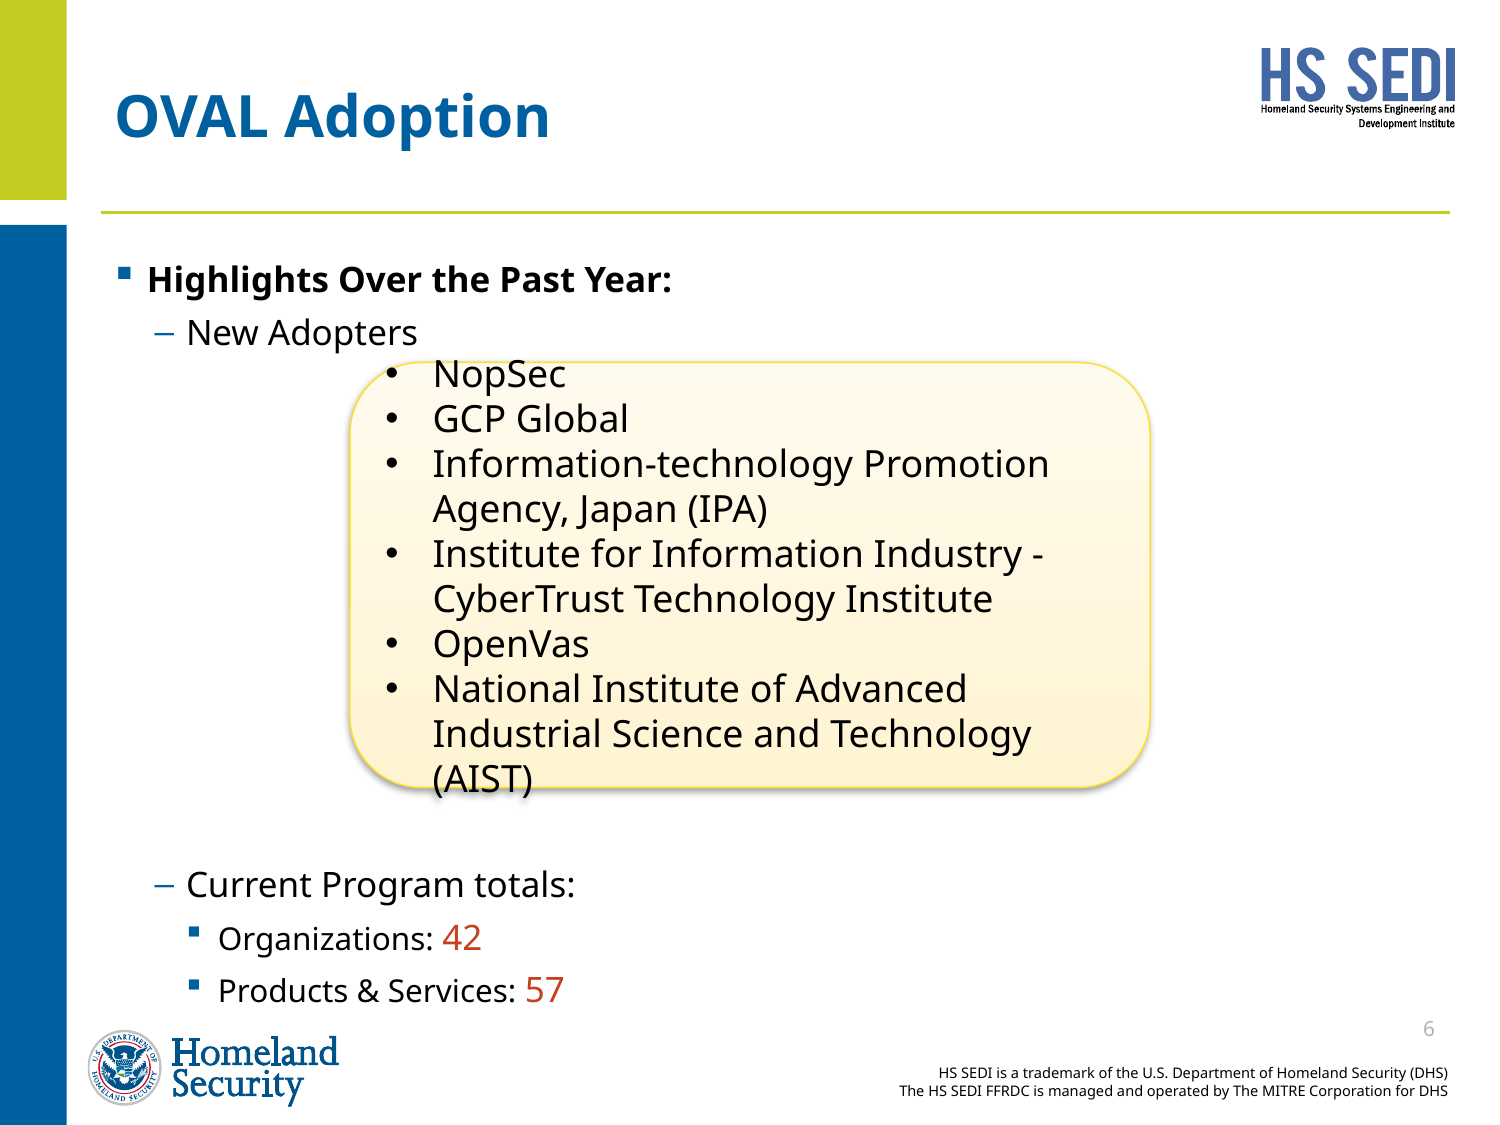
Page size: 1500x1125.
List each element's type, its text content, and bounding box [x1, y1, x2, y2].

text_box NopSec GCP Global Information-technology Promotion Agency, Japan (IPA) Institute for Information Industry - CyberTrust Technology Institute OpenVas National Institute of Advanced Industrial Science and Technology (AIST) [349, 361, 1151, 789]
title OVAL Adoption [99, 45, 1248, 188]
slide_number 6 [1368, 1021, 1450, 1052]
list Highlights Over the Past Year: New Adopters Current Program totals: Organizations: 42 Products & Services: 57 [99, 249, 1450, 1018]
